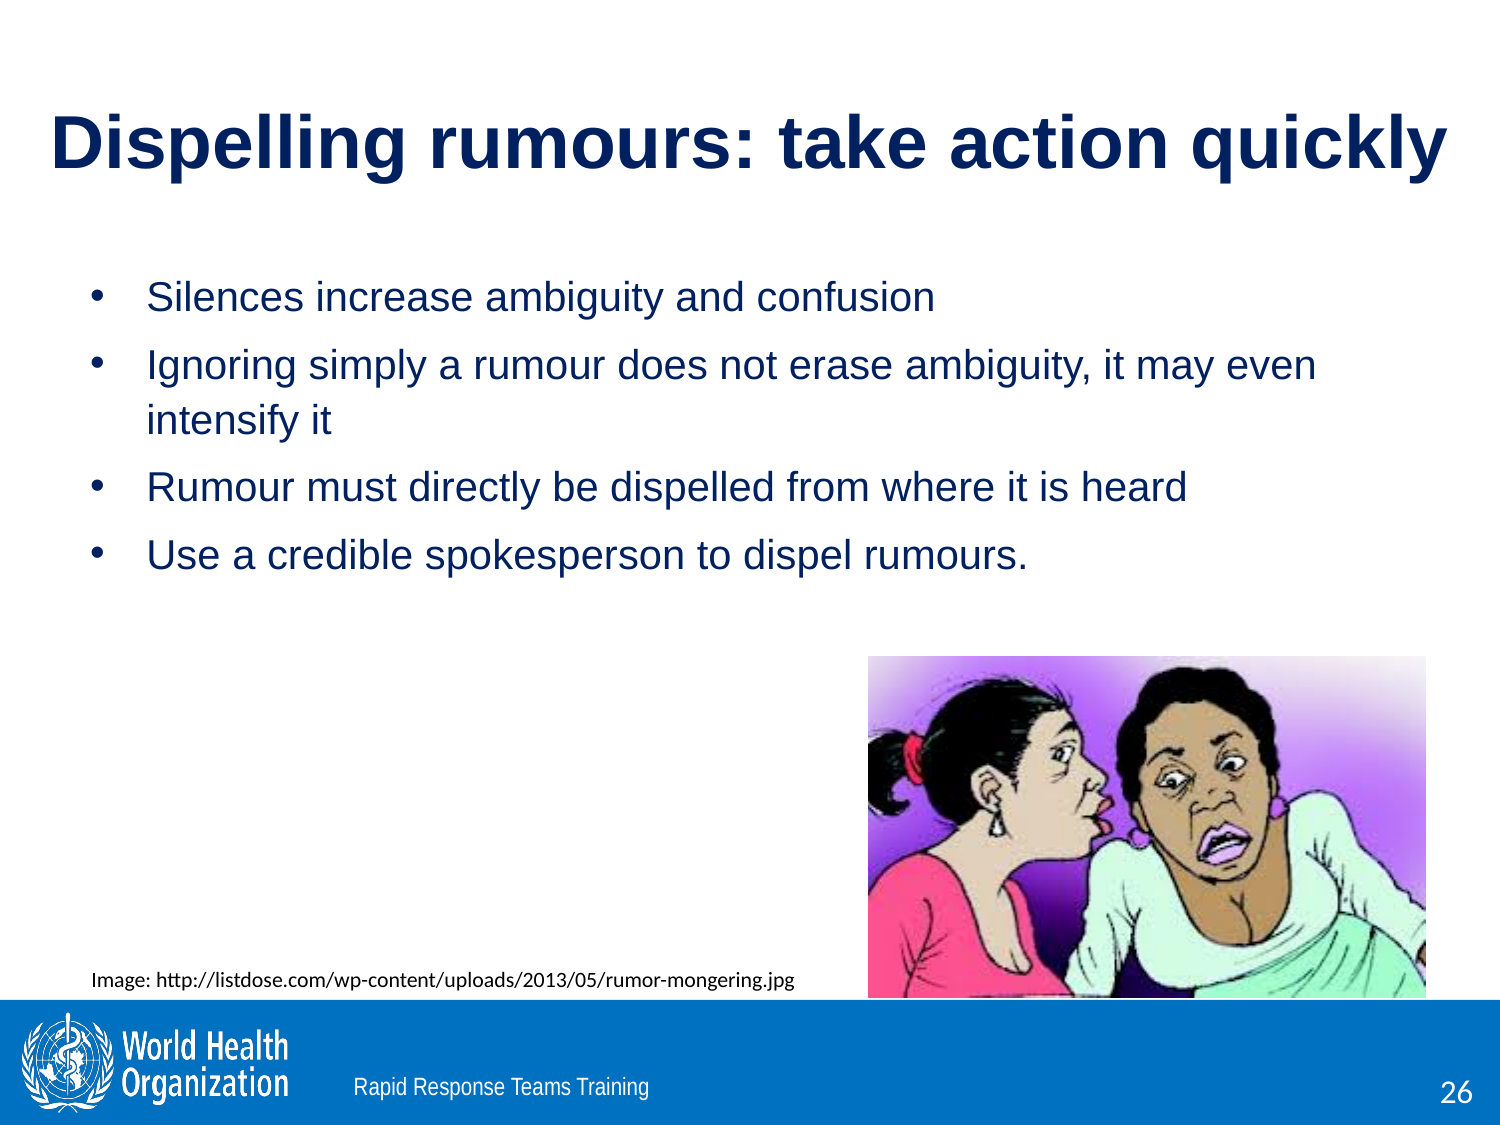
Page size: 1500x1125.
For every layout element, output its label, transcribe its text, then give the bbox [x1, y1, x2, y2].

text_box Image: http://listdose.com/wp-content/uploads/2013/05/rumor-mongering.jpg [76, 957, 862, 999]
picture [21, 1012, 288, 1113]
list Silences increase ambiguity and confusion Ignoring simply a rumour does not erase ambiguity, it may even intensify it Rumour must directly be dispelled from where it is heard Use a credible spokesperson to dispel rumours. [75, 262, 1425, 1005]
title Dispelling rumours: take action quickly [29, 45, 1471, 233]
picture [867, 656, 1426, 998]
